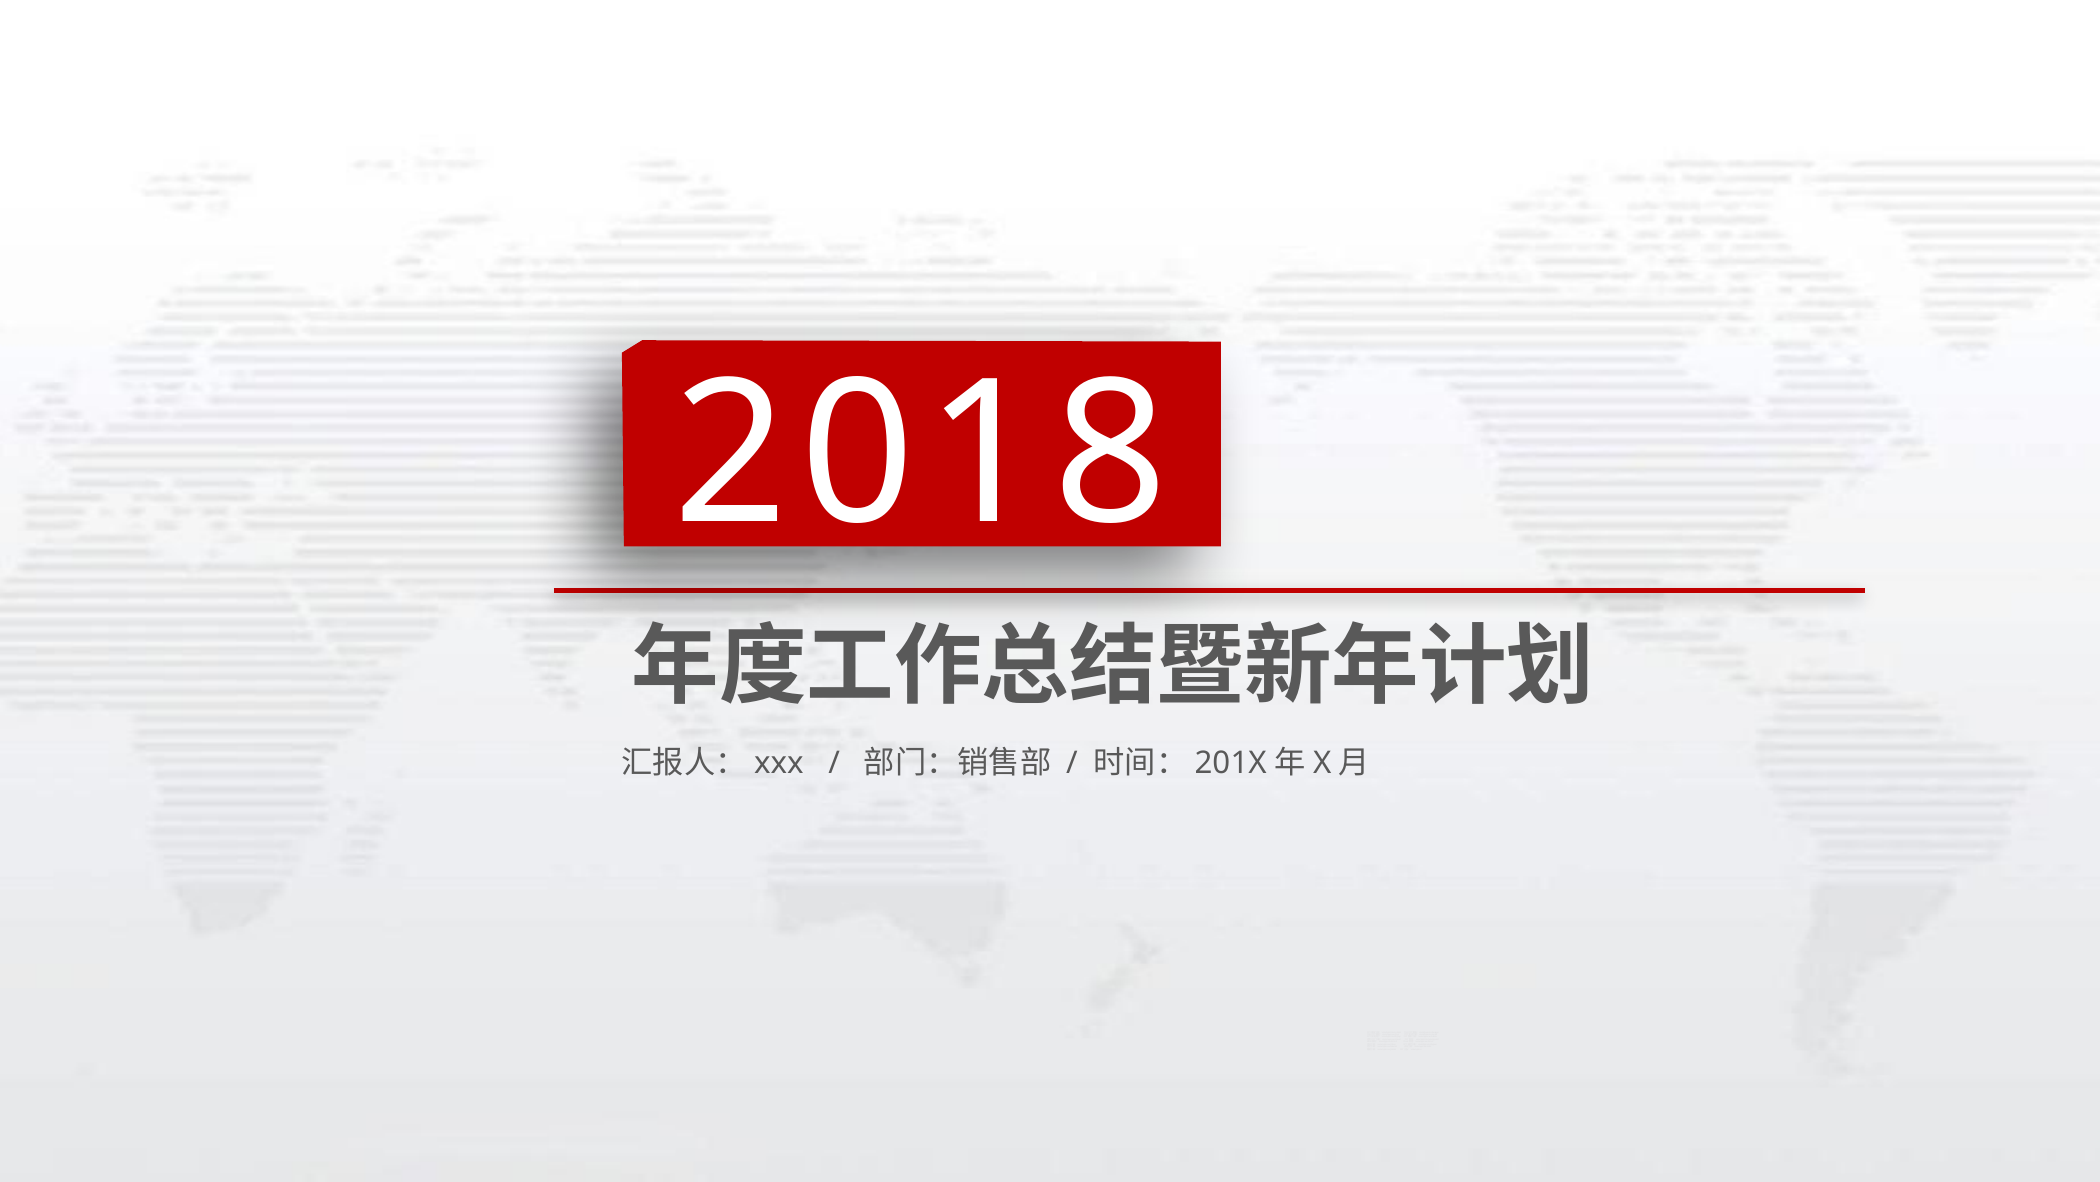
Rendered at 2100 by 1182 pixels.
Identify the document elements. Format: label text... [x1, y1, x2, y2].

picture [0, 0, 2100, 1182]
text_box 年度工作总结暨新年计划 [616, 601, 1610, 722]
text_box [621, 314, 1221, 573]
text_box 汇报人：xxx / 部门：销售部 / 时间：201X年X月 [606, 734, 1385, 788]
